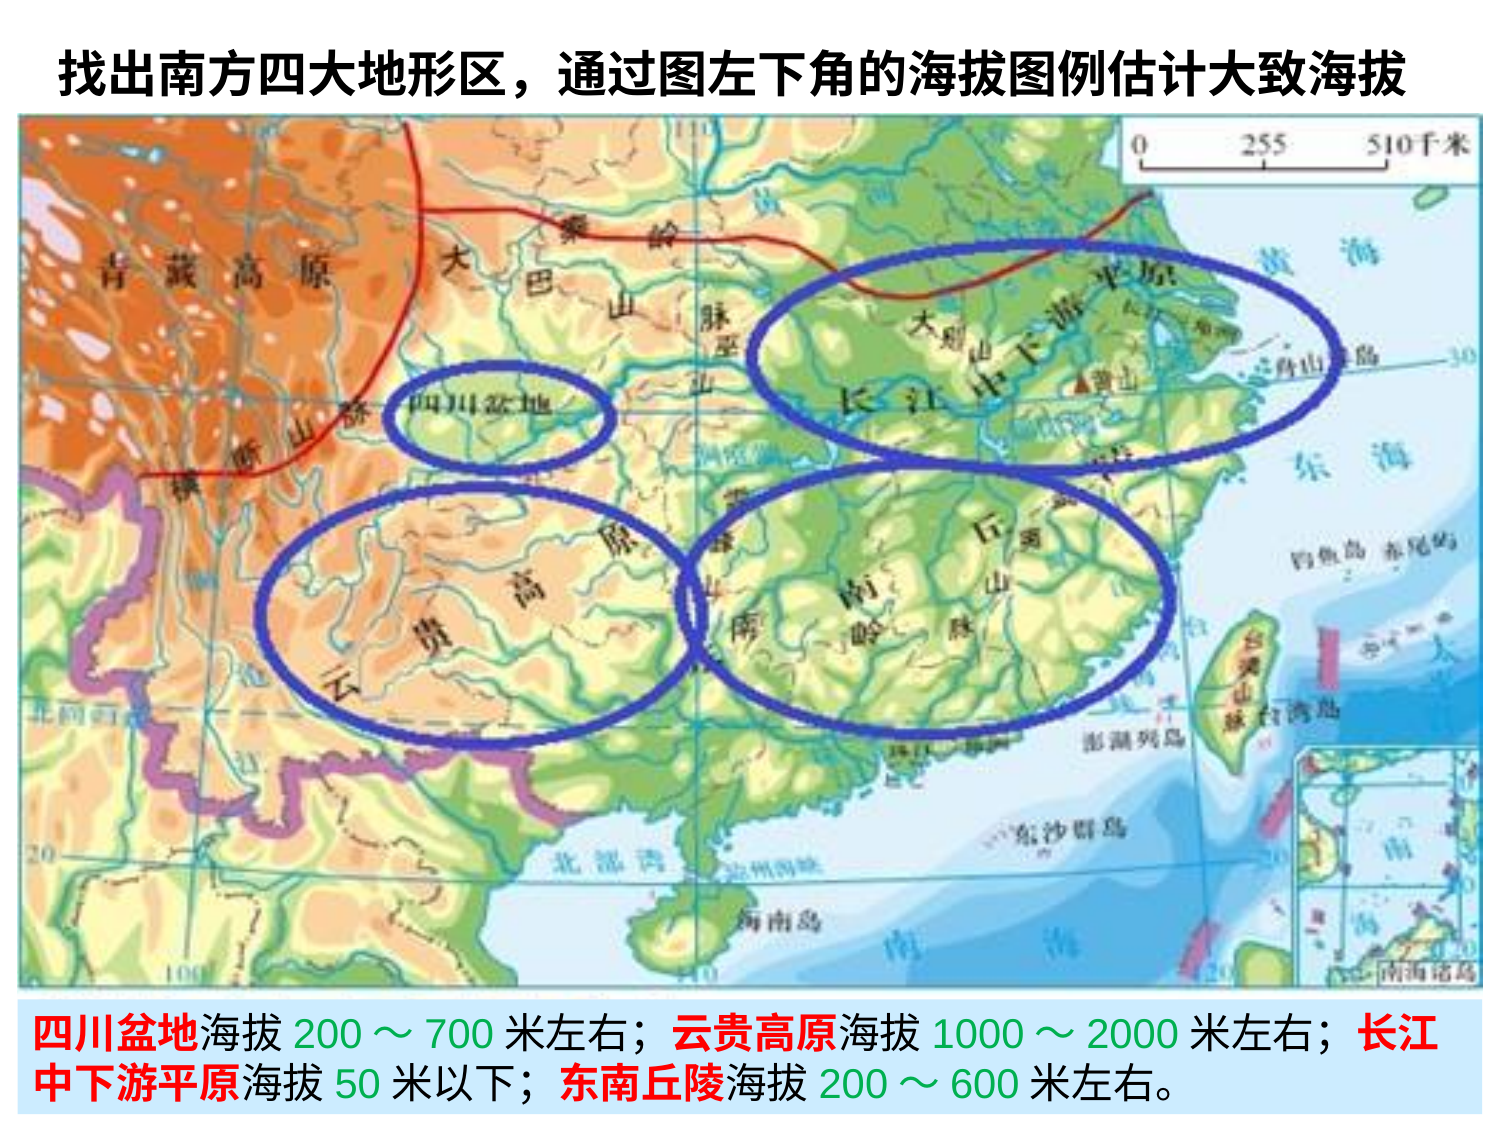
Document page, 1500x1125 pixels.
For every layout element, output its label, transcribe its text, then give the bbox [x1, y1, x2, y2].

text_box 四川盆地海拔200～700米左右；云贵高原海拔1000～2000米左右；长江中下游平原海拔50米以下；东南丘陵海拔200～600米左右。 [17, 1076, 1483, 1115]
picture [17, 113, 1483, 1071]
title 找出南方四大地形区，通过图左下角的海拔图例估计大致海拔 [17, 30, 1448, 112]
